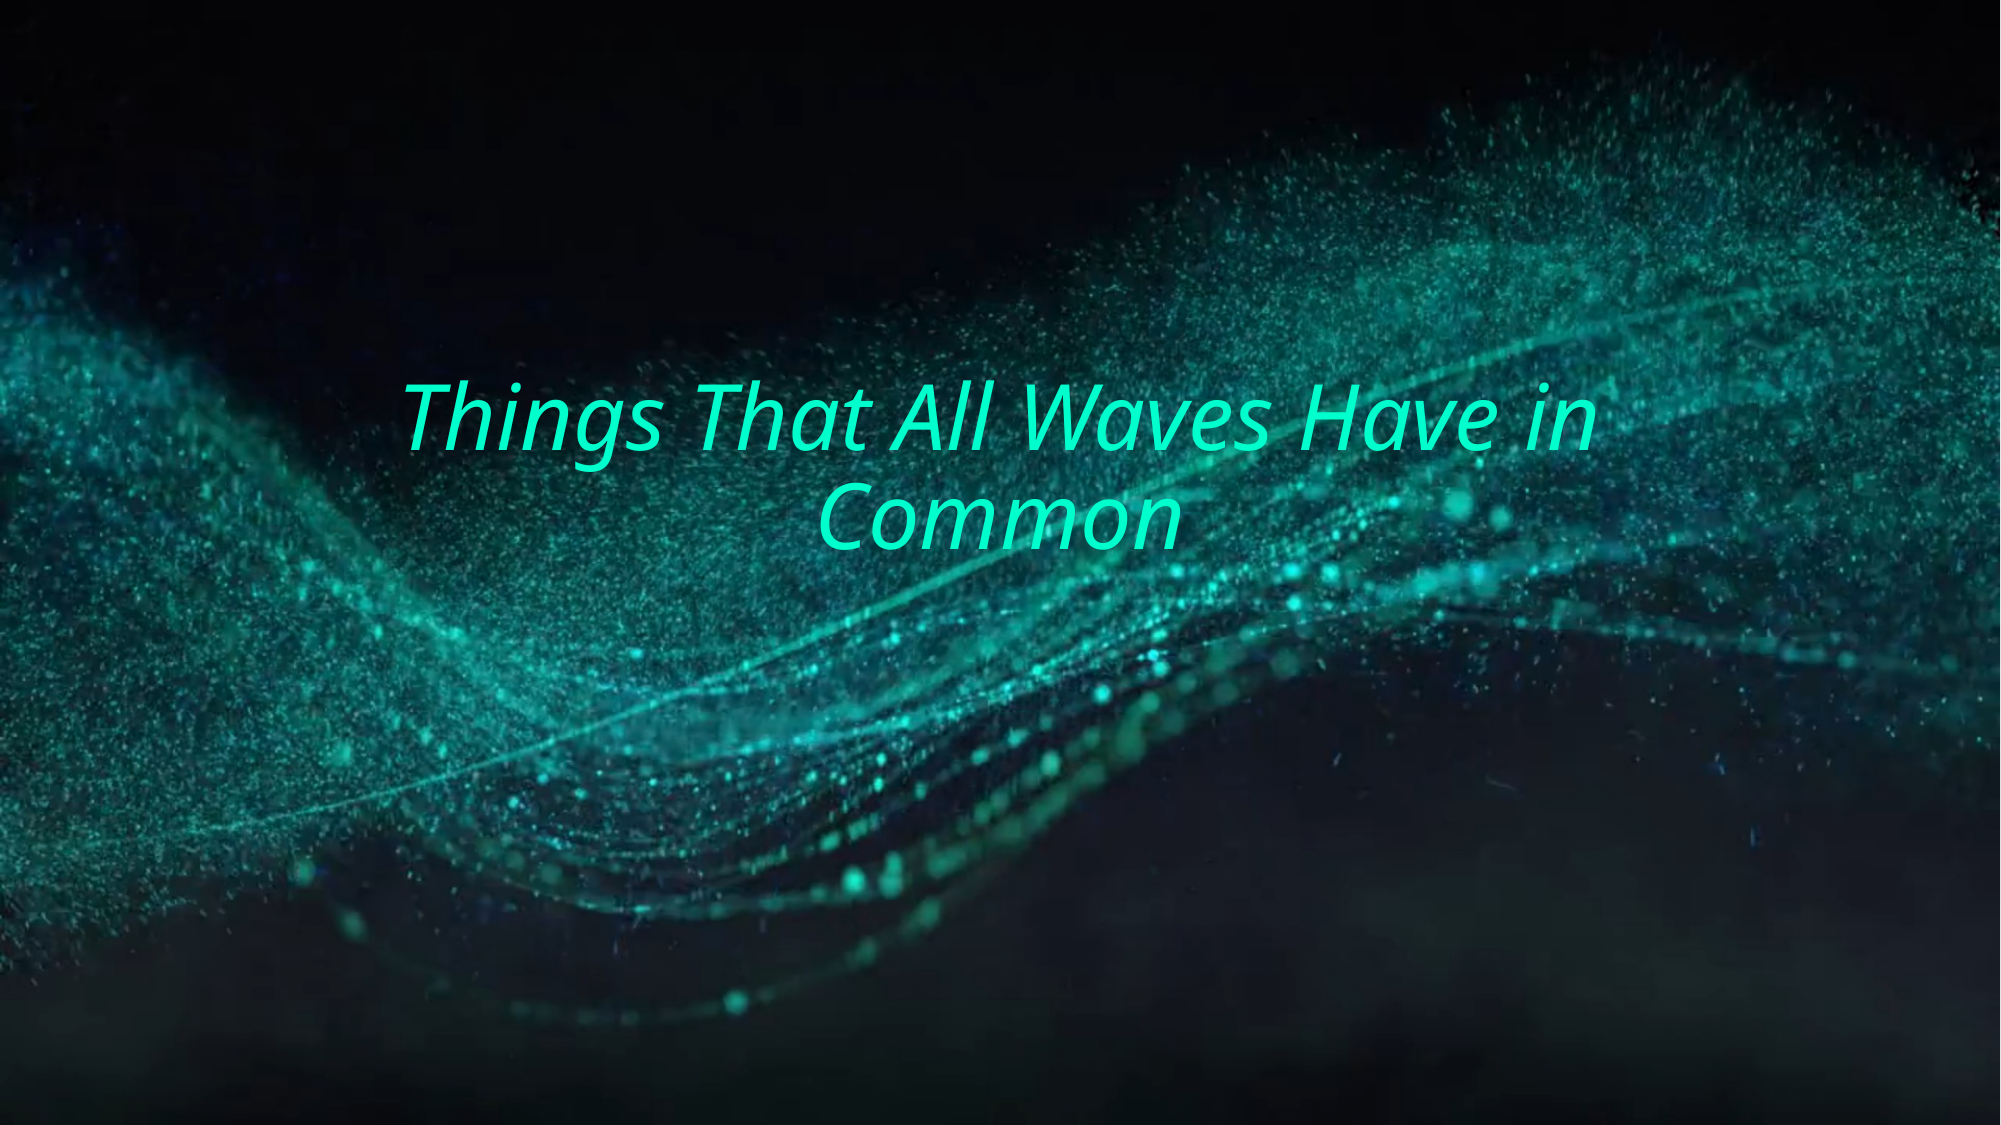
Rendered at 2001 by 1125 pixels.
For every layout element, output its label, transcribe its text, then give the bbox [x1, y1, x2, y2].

title Things That All Waves Have in Common [362, 349, 1638, 591]
picture [0, 0, 2001, 1125]
